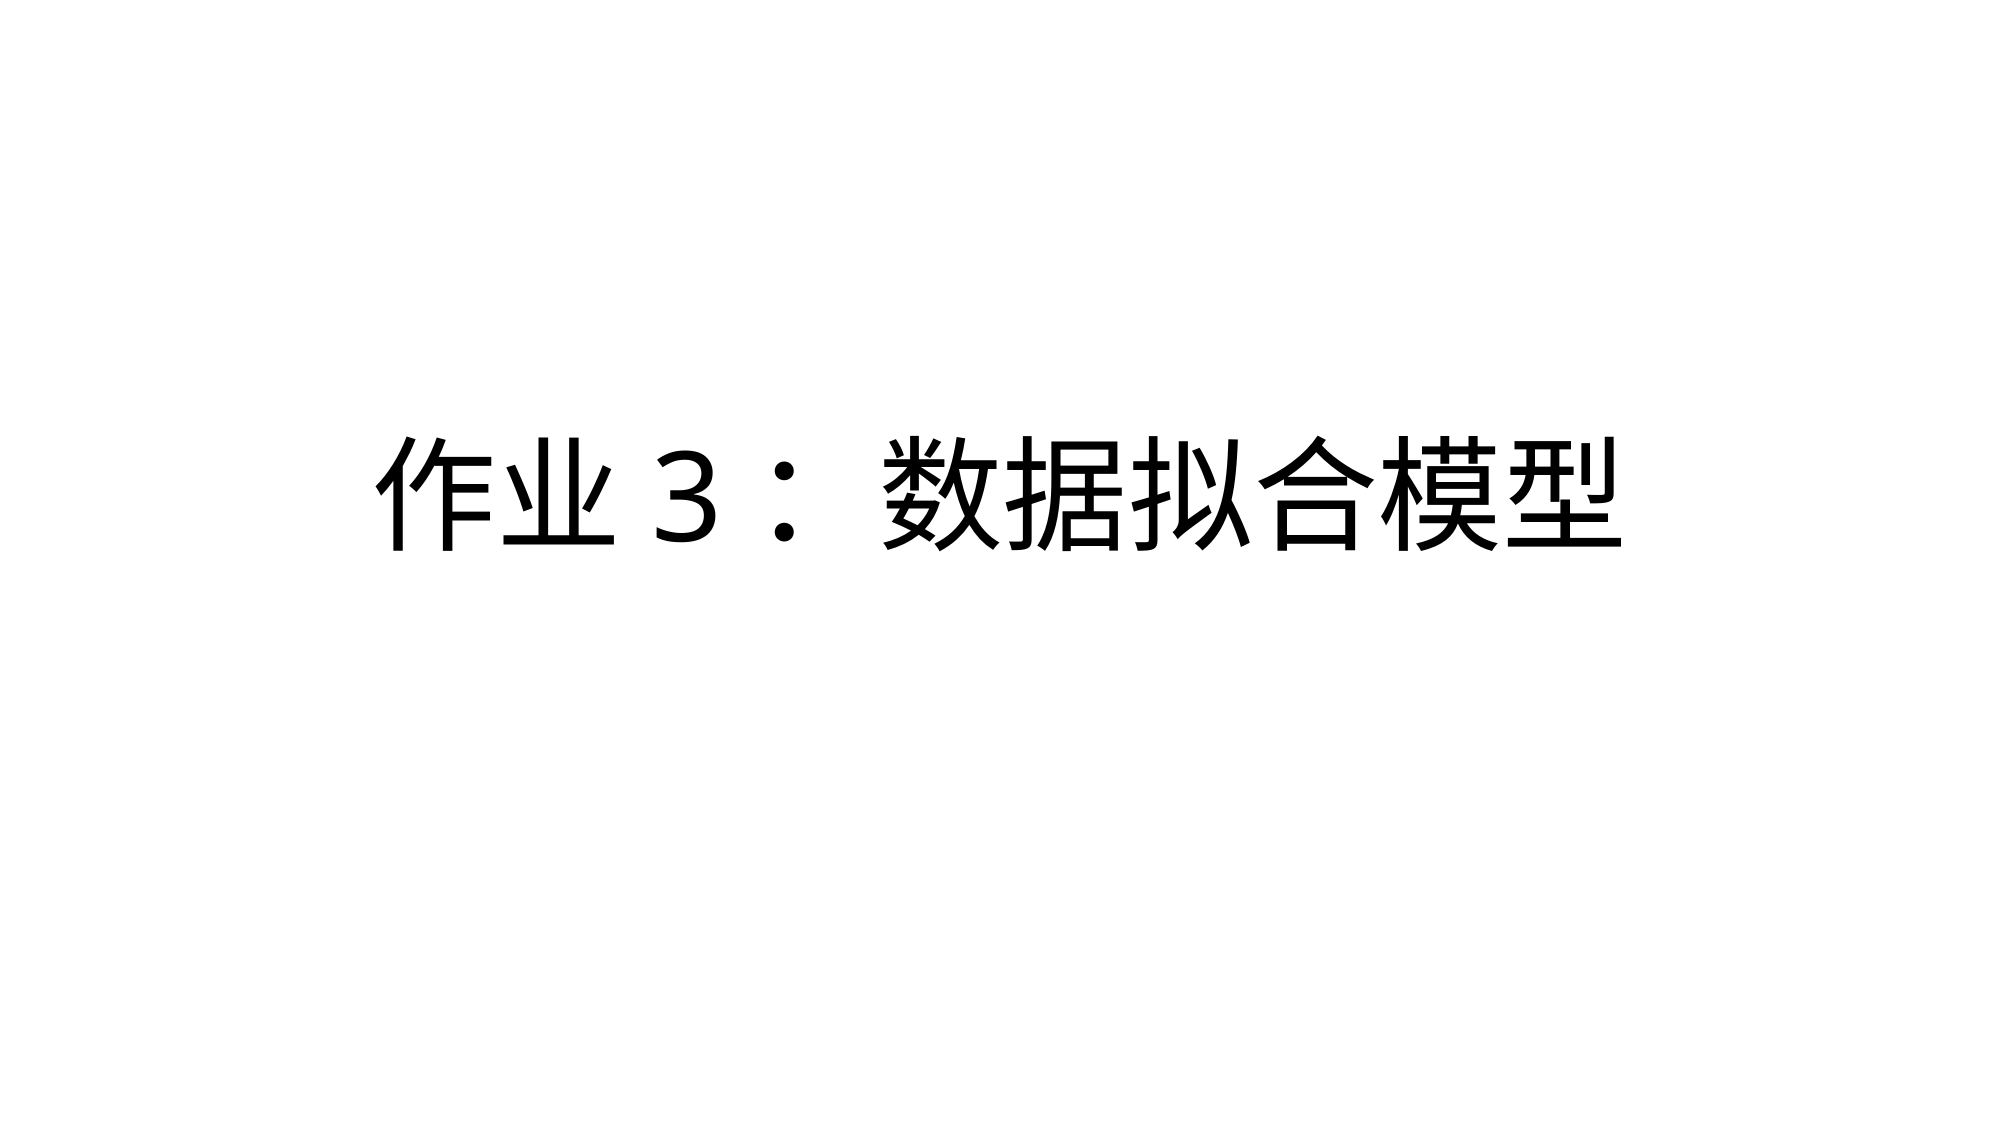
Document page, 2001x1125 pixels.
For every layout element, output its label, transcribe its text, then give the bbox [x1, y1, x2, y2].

title 作业3：数据拟合模型 [249, 184, 1750, 576]
